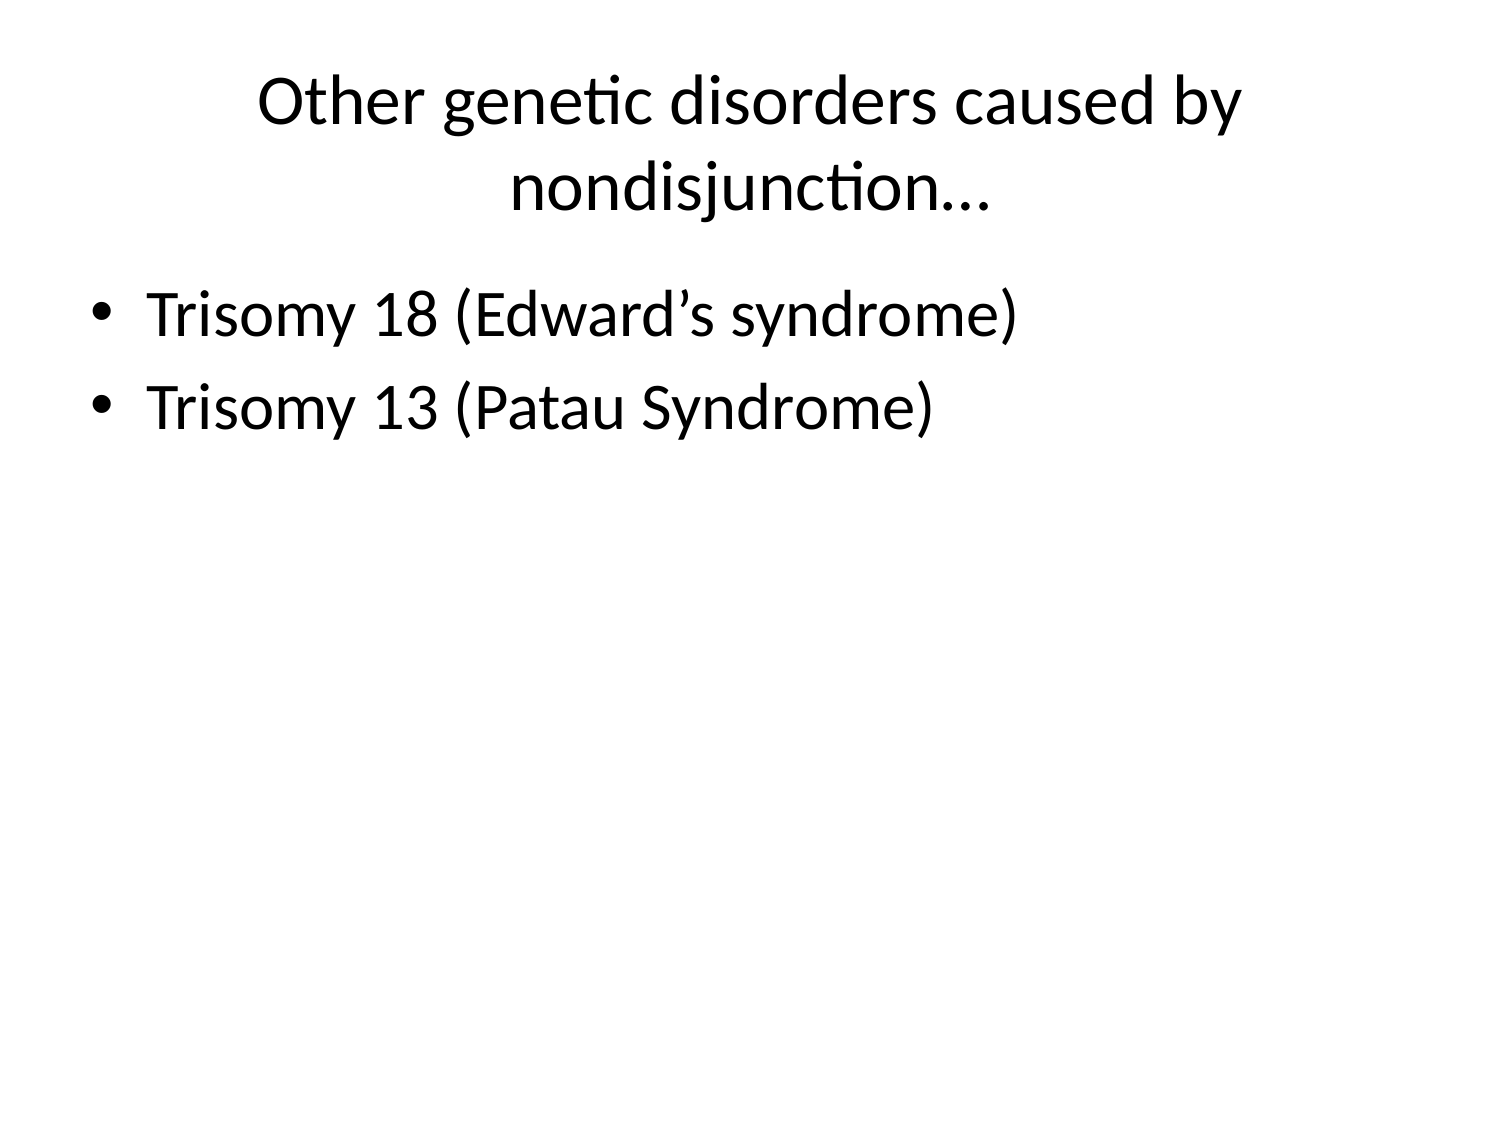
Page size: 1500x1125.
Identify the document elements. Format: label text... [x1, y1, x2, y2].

title Other genetic disorders caused by nondisjunction… [75, 45, 1425, 233]
list Trisomy 18 (Edward’s syndrome) Trisomy 13 (Patau Syndrome) [75, 262, 1063, 488]
